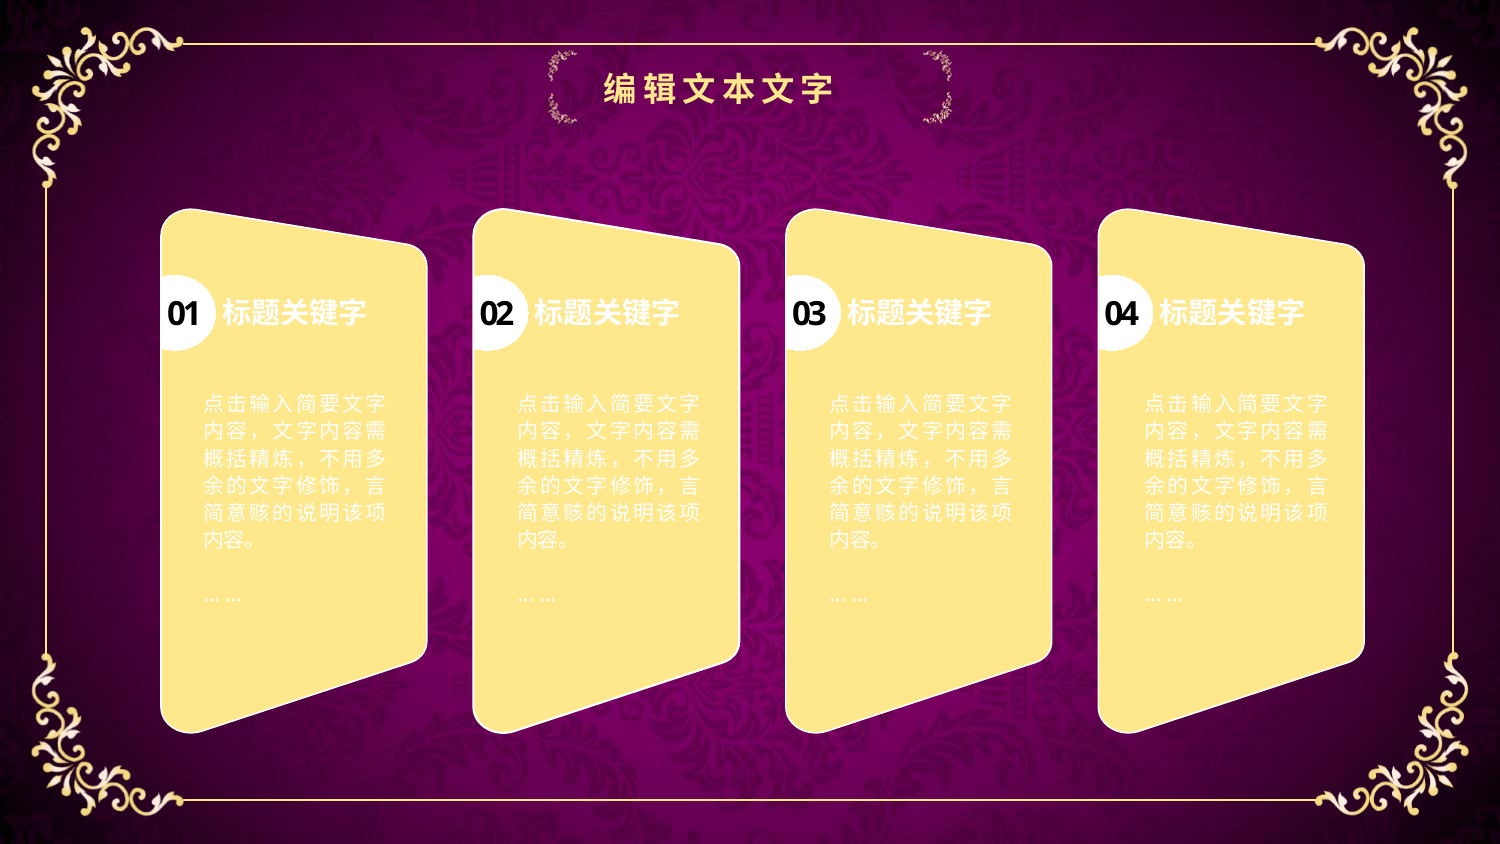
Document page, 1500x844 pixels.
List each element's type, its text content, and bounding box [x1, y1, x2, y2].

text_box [1098, 208, 1365, 734]
picture [0, 0, 1500, 844]
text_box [160, 208, 427, 734]
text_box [473, 208, 740, 734]
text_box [785, 208, 1052, 734]
text_box 编辑文本文字 [588, 61, 911, 116]
